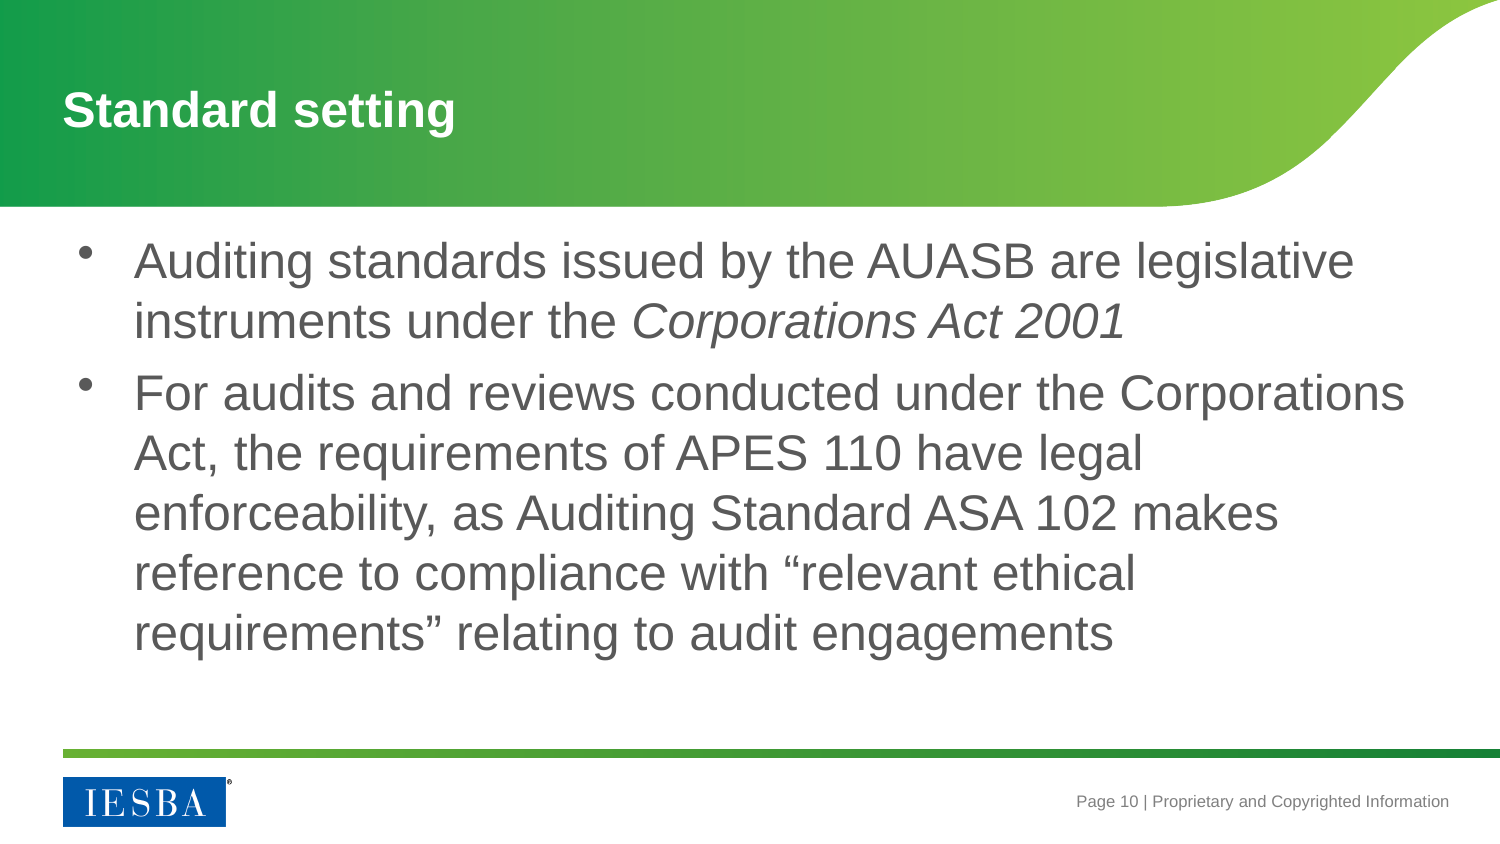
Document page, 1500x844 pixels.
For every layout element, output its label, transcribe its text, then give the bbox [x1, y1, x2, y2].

list Auditing standards issued by the AUASB are legislative instruments under the Corporations Act 2001 For audits and reviews conducted under the Corporations Act, the requirements of APES 110 have legal enforceability, as Auditing Standard ASA 102 makes reference to compliance with “relevant ethical requirements” relating to audit engagements [62, 220, 1450, 724]
title Standard setting [62, 75, 1300, 141]
picture [63, 777, 232, 827]
picture [0, 0, 1500, 207]
